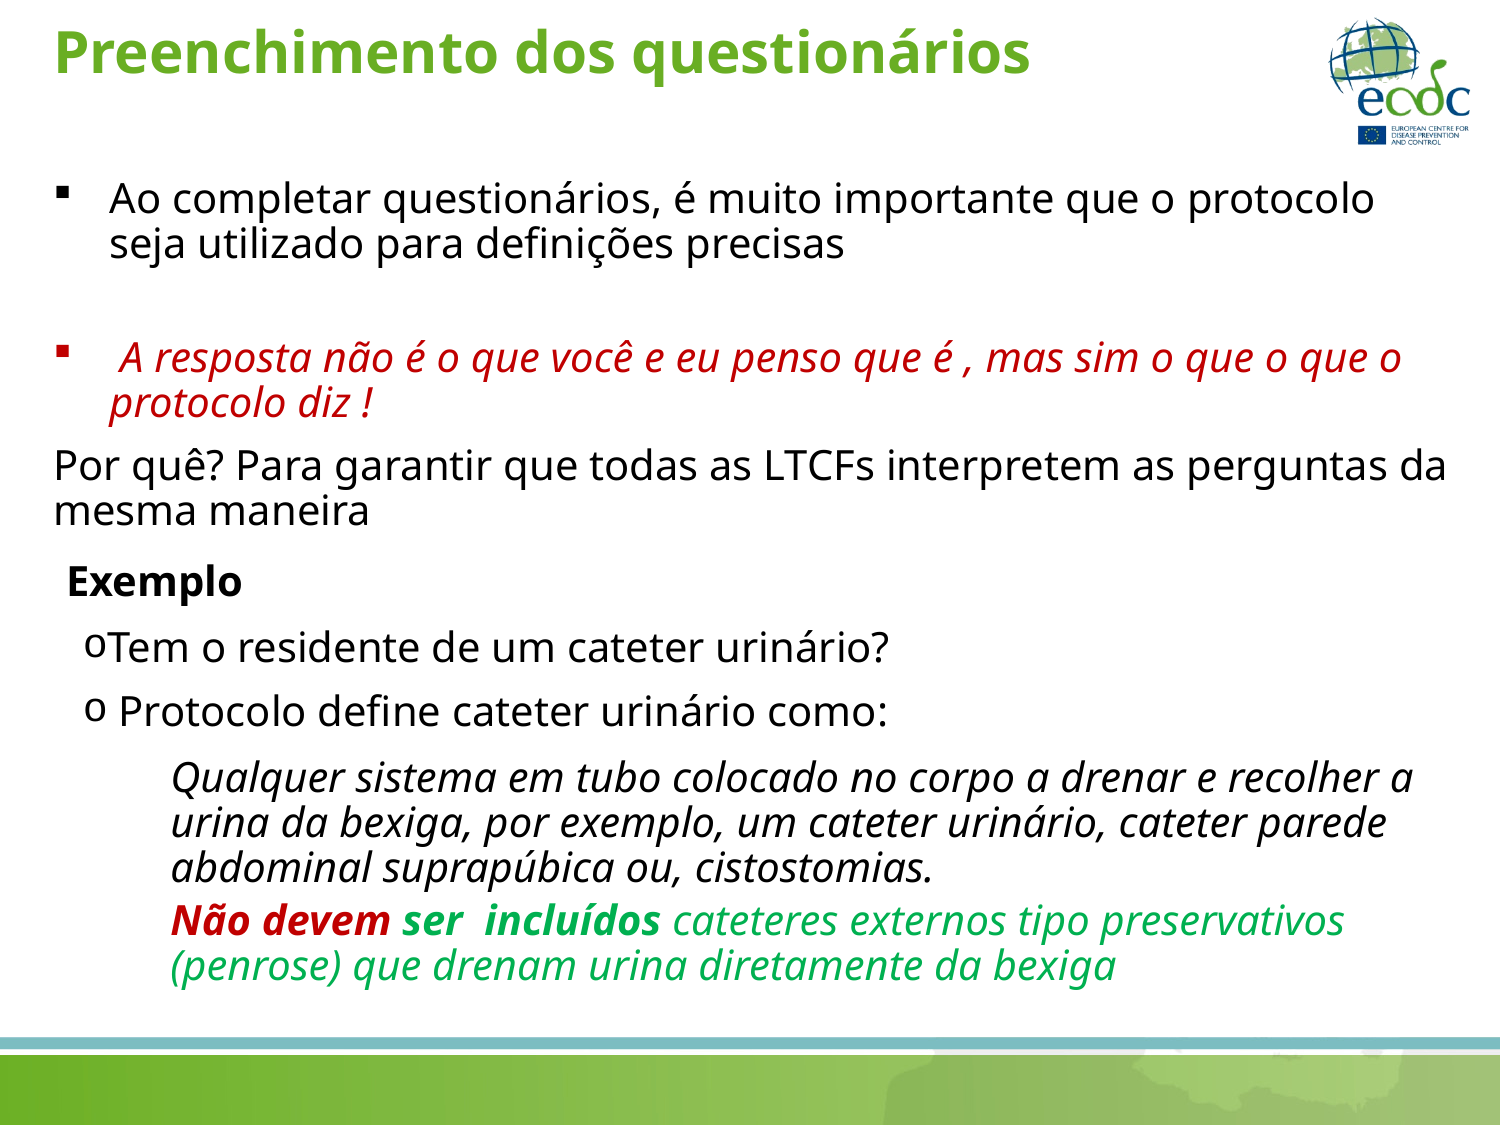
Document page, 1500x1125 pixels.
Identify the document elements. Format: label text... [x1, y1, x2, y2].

list Ao completar questionários, é muito importante que o protocolo seja utilizado para definições precisas A resposta não é o que você e eu penso que é , mas sim o que o que o protocolo diz ! Por quê? Para garantir que todas as LTCFs interpretem as perguntas da mesma maneira Exemplo Tem o residente de um cateter urinário? Protocolo define cateter urinário como: Qualquer sistema em tubo colocado no corpo a drenar e recolher a urina da bexiga, por exemplo, um cateter urinário, cateter parede abdominal suprapúbica ou, cistostomias. Não devem ser incluídos cateteres externos tipo preservativos (penrose) que drenam urina diretamente da bexiga [53, 177, 1452, 1075]
picture [1328, 17, 1473, 148]
picture [0, 1037, 1500, 1125]
title Preenchimento dos questionários [53, 23, 1404, 159]
